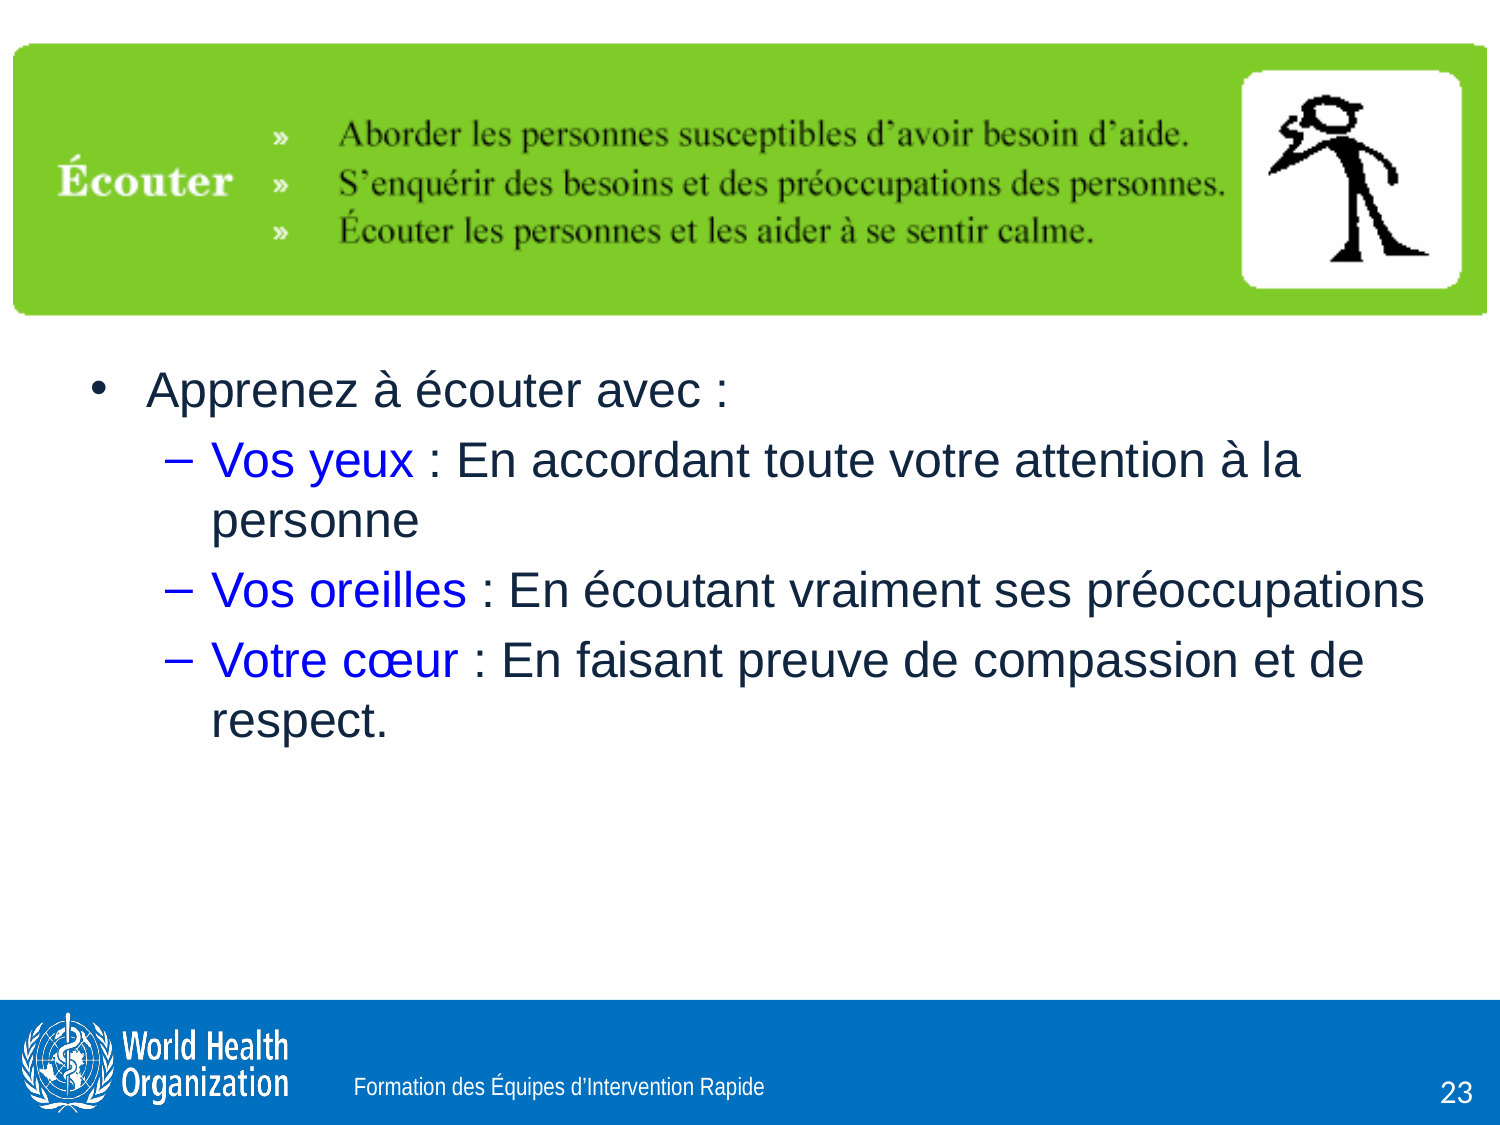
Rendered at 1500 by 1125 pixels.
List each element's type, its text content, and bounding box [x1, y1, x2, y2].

list Apprenez à écouter avec : Vos yeux : En accordant toute votre attention à la personne Vos oreilles : En écoutant vraiment ses préoccupations Votre cœur : En faisant preuve de compassion et de respect. [75, 349, 1459, 993]
picture [21, 1012, 288, 1113]
picture [13, 42, 1487, 319]
